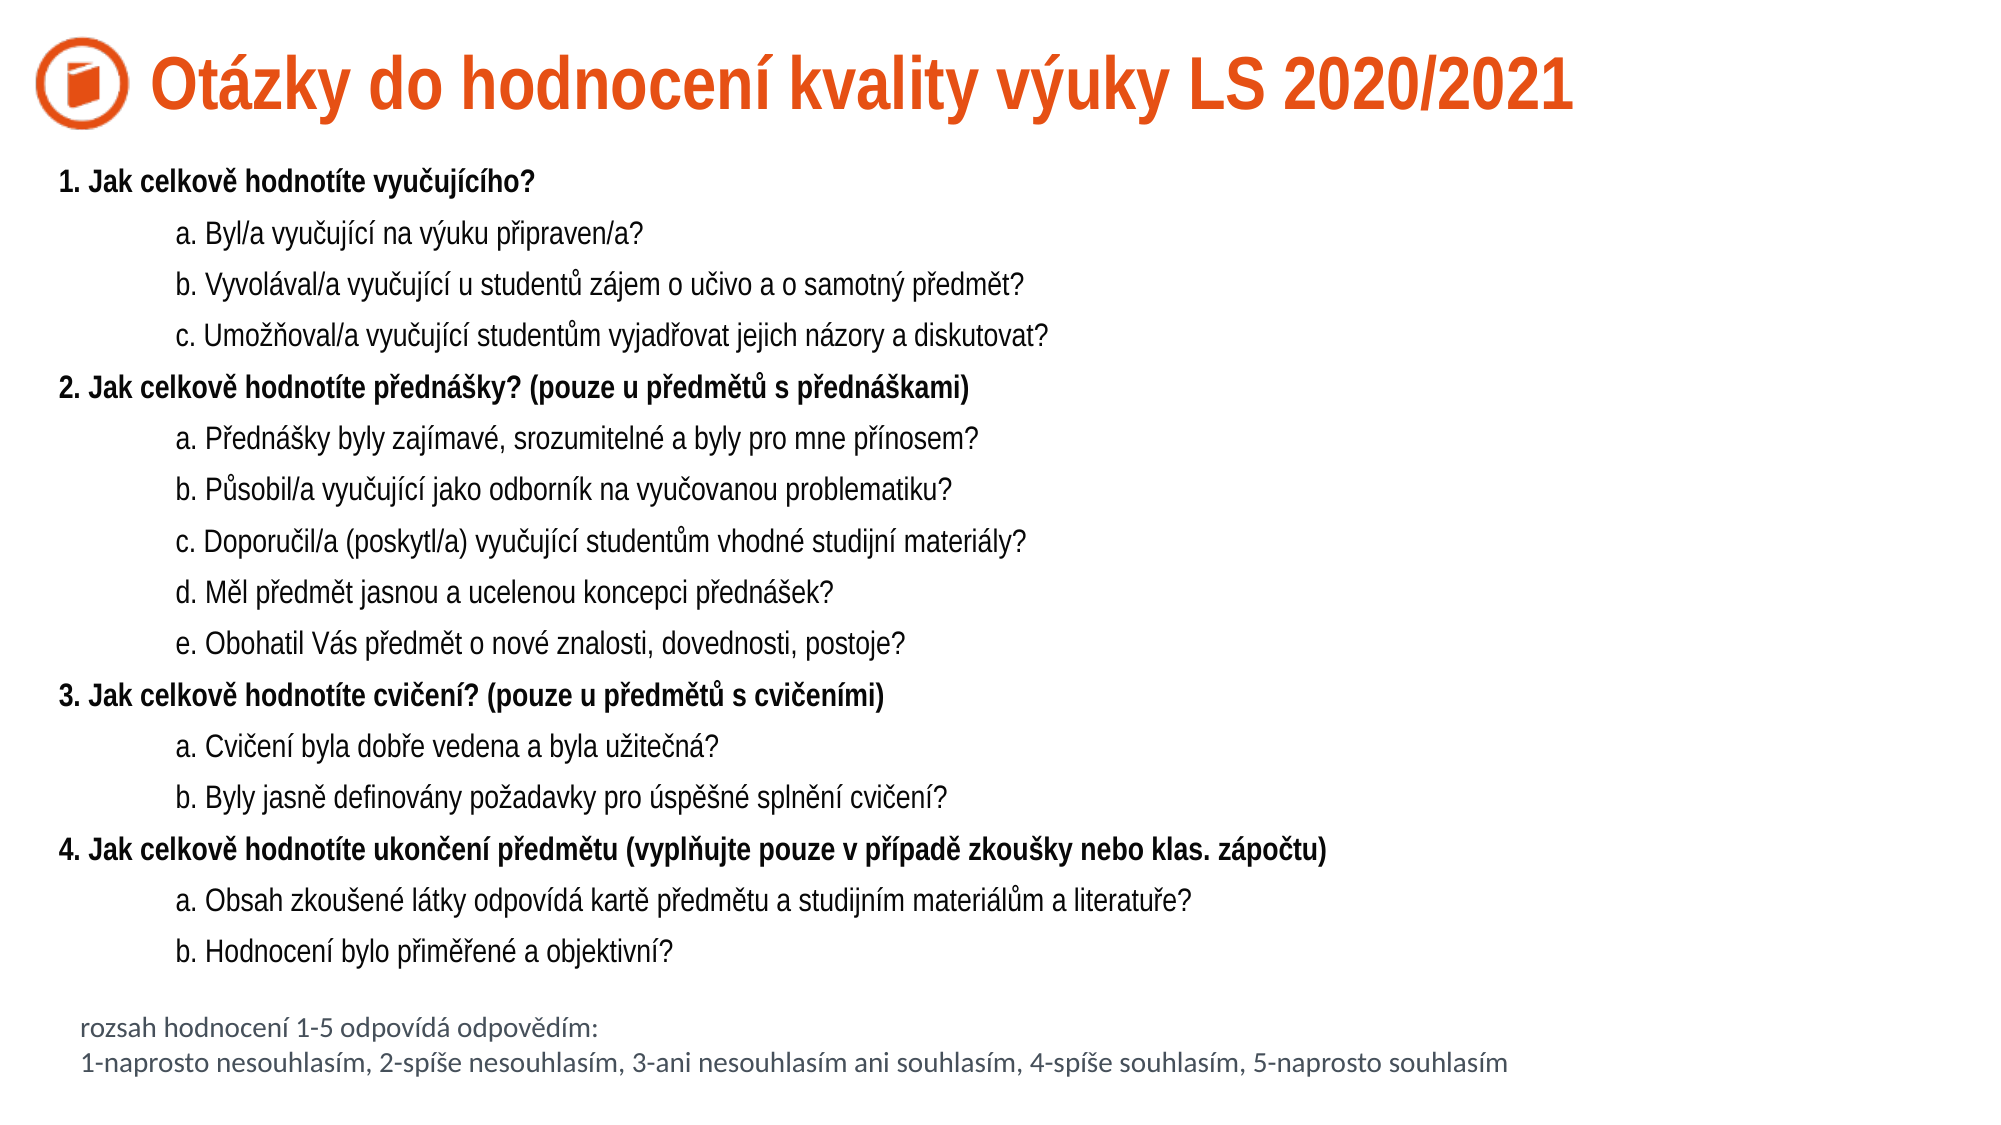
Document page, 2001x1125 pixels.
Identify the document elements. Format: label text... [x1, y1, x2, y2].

picture [30, 35, 136, 136]
text_box rozsah hodnocení 1-5 odpovídá odpovědím: 1-naprosto nesouhlasím, 2-spíše nesouhlasím, 3-ani nesouhlasím ani souhlasím, 4-spíše souhlasím, 5-naprosto souhlasím [65, 1000, 1914, 1086]
title Otázky do hodnocení kvality výuky LS 2020/2021 [135, 0, 1832, 157]
list 1. Jak celkově hodnotíte vyučujícího? a. Byl/a vyučující na výuku připraven/a? b. Vyvolával/a vyučující u studentů zájem o učivo a o samotný předmět? c. Umožňoval/a vyučující studentům vyjadřovat jejich názory a diskutovat? 2. Jak celkově hodnotíte přednášky? (pouze u předmětů s přednáškami) a. Přednášky byly zajímavé, srozumitelné a byly pro mne přínosem? b. Působil/a vyučující jako odborník na vyučovanou problematiku? c. Doporučil/a (poskytl/a) vyučující studentům vhodné studijní materiály? d. Měl předmět jasnou a ucelenou koncepci přednášek? e. Obohatil Vás předmět o nové znalosti, dovednosti, postoje? 3. Jak celkově hodnotíte cvičení? (pouze u předmětů s cvičeními) a. Cvičení byla dobře vedena a byla užitečná? b. Byly jasně definovány požadavky pro úspěšné splnění cvičení? 4. Jak celkově hodnotíte ukončení předmětu (vyplňujte pouze v případě zkoušky nebo klas. zápočtu) a. Obsah zkoušené látky odpovídá kartě předmětu a studijním materiálům a literatuře? b. Hodnocení bylo přiměřené a objektivní? [43, 157, 1946, 986]
